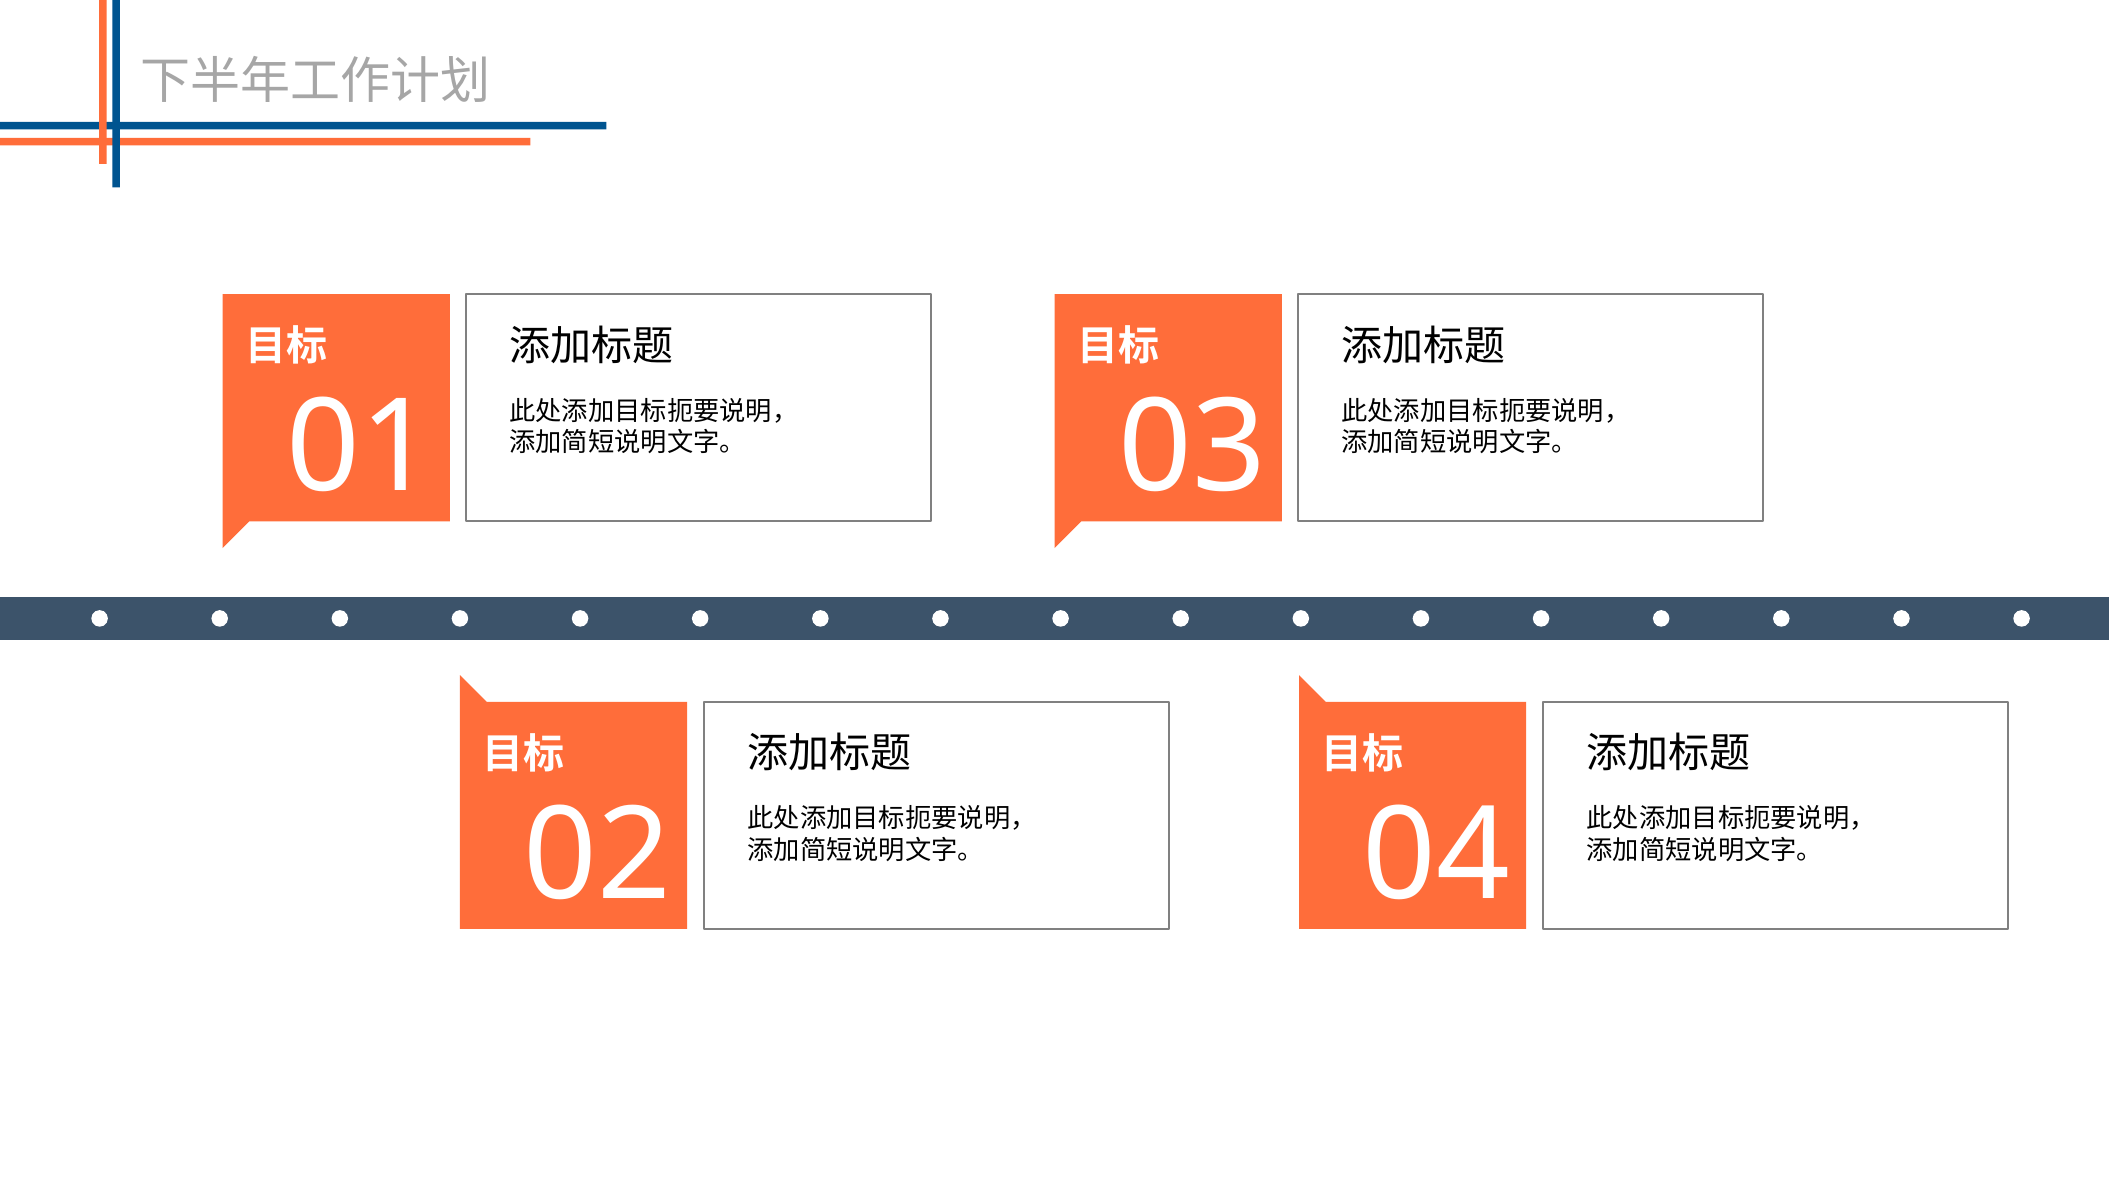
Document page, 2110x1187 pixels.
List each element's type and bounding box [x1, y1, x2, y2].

text_box [1054, 294, 1282, 549]
text_box [222, 294, 450, 549]
text_box [1297, 294, 1764, 522]
text_box [691, 610, 709, 627]
text_box [812, 610, 829, 627]
text_box [331, 610, 349, 627]
text_box [1652, 610, 1670, 627]
text_box [1532, 610, 1550, 627]
text_box [1299, 675, 1527, 929]
text_box [459, 675, 688, 929]
text_box [1292, 610, 1310, 627]
text_box [1052, 610, 1069, 627]
text_box [571, 610, 589, 627]
text_box [703, 701, 1170, 930]
text_box [1172, 610, 1190, 627]
text_box [451, 610, 469, 627]
text_box [1893, 610, 1910, 627]
text_box [1412, 610, 1430, 627]
text_box [932, 610, 949, 627]
text_box [0, 0, 789, 188]
text_box [2013, 610, 2030, 627]
text_box [1542, 701, 2009, 930]
text_box [465, 294, 932, 522]
text_box [91, 610, 108, 627]
text_box [1773, 610, 1790, 627]
text_box [211, 610, 229, 627]
text_box [0, 597, 2110, 640]
